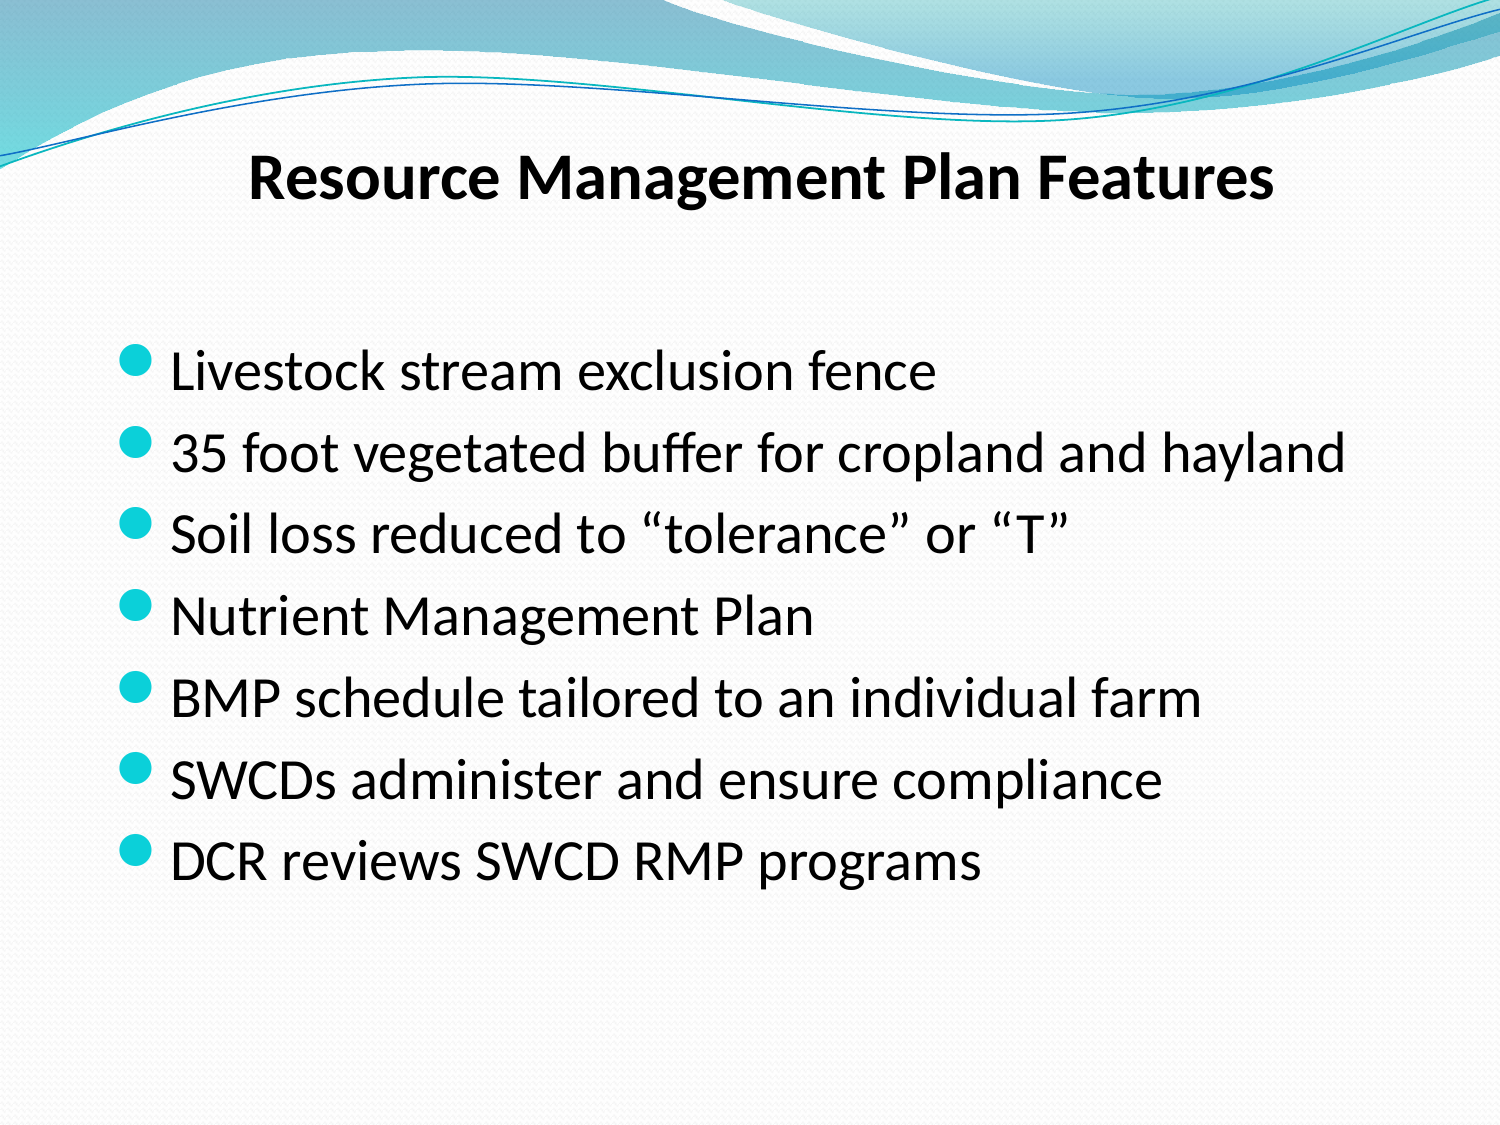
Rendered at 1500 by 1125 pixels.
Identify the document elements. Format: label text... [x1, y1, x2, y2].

list Livestock stream exclusion fence 35 foot vegetated buffer for cropland and hayland Soil loss reduced to “tolerance” or “T” Nutrient Management Plan BMP schedule tailored to an individual farm SWCDs administer and ensure compliance DCR reviews SWCD RMP programs [99, 324, 1425, 1000]
title Resource Management Plan Features [75, 75, 1450, 213]
